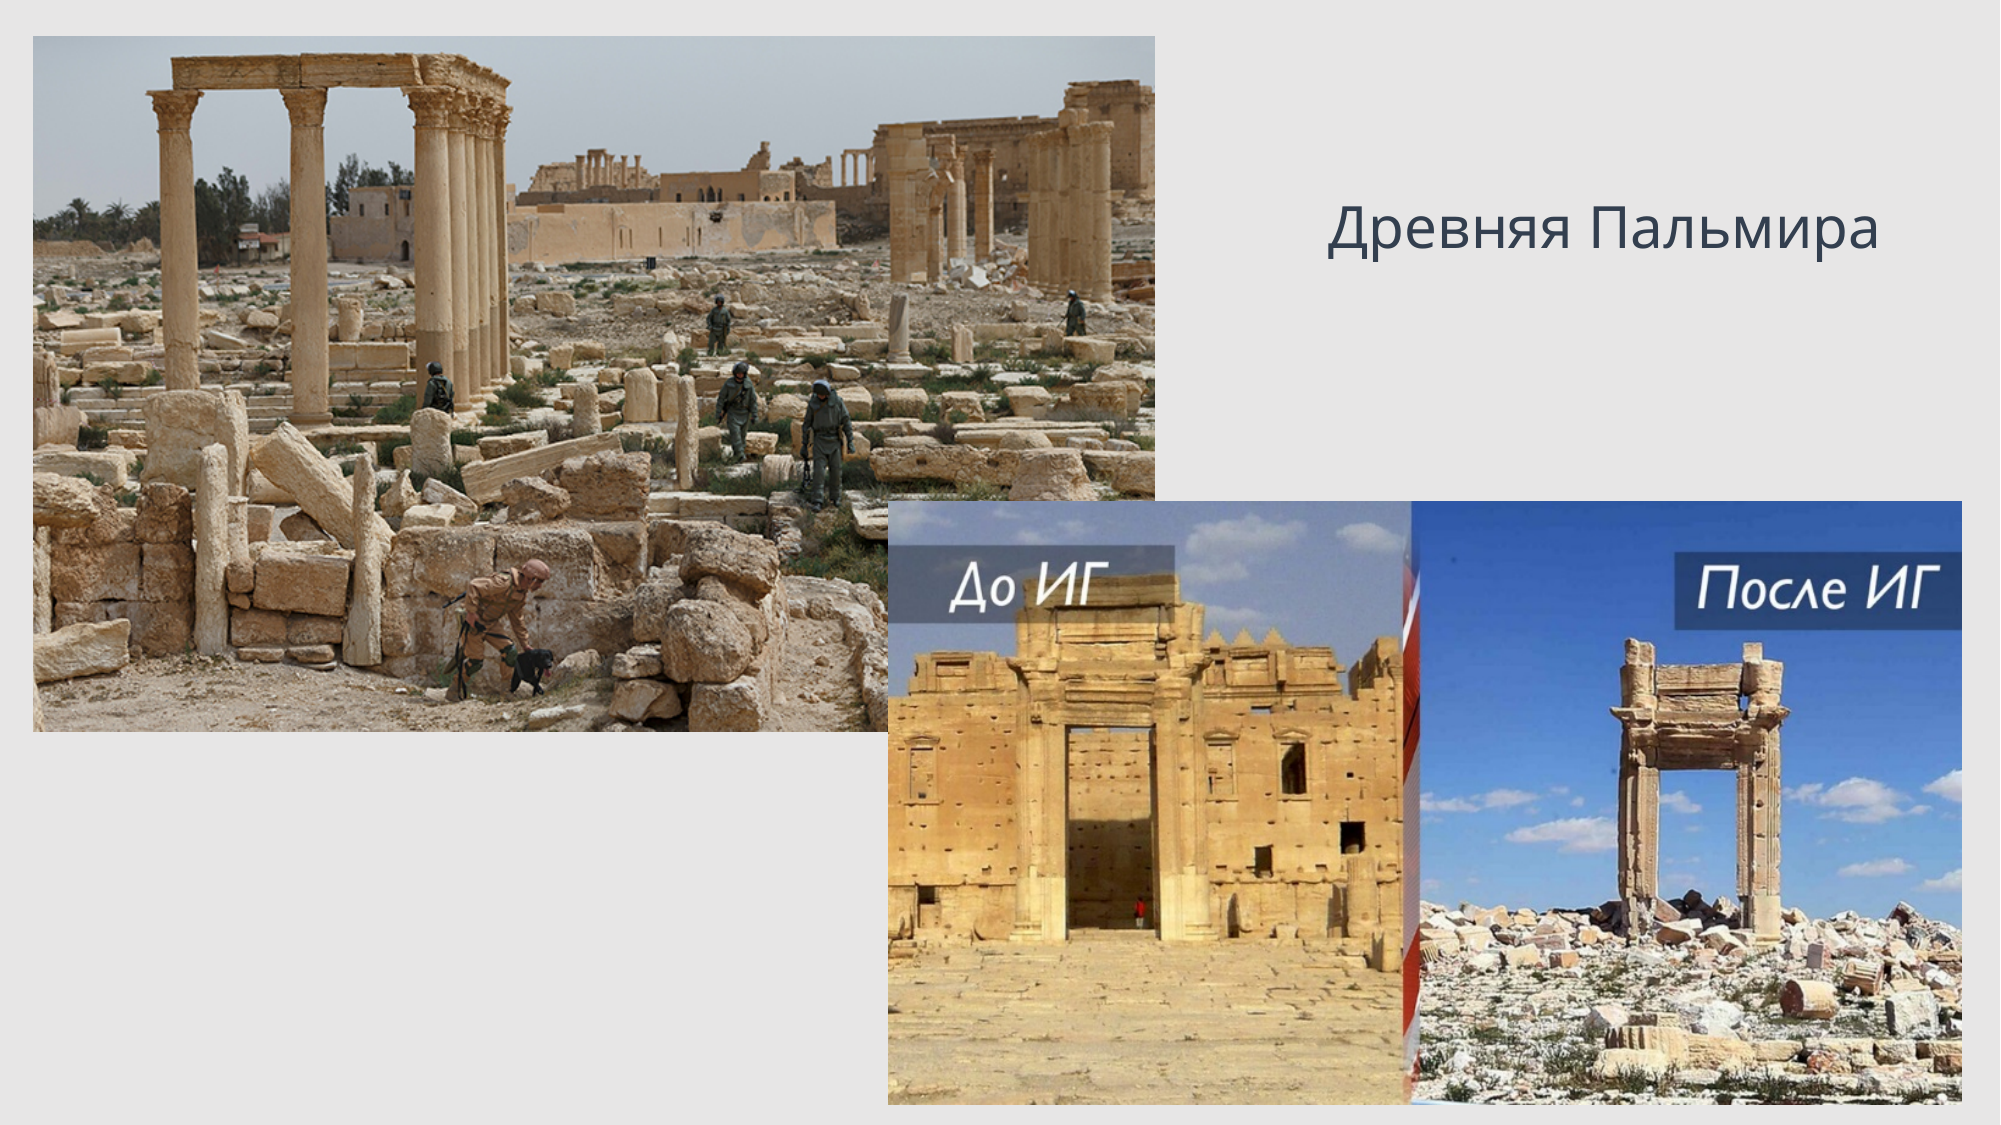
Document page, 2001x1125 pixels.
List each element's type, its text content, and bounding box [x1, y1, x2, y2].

picture [33, 36, 1962, 1105]
text_box Древняя Пальмира [1313, 183, 1897, 268]
